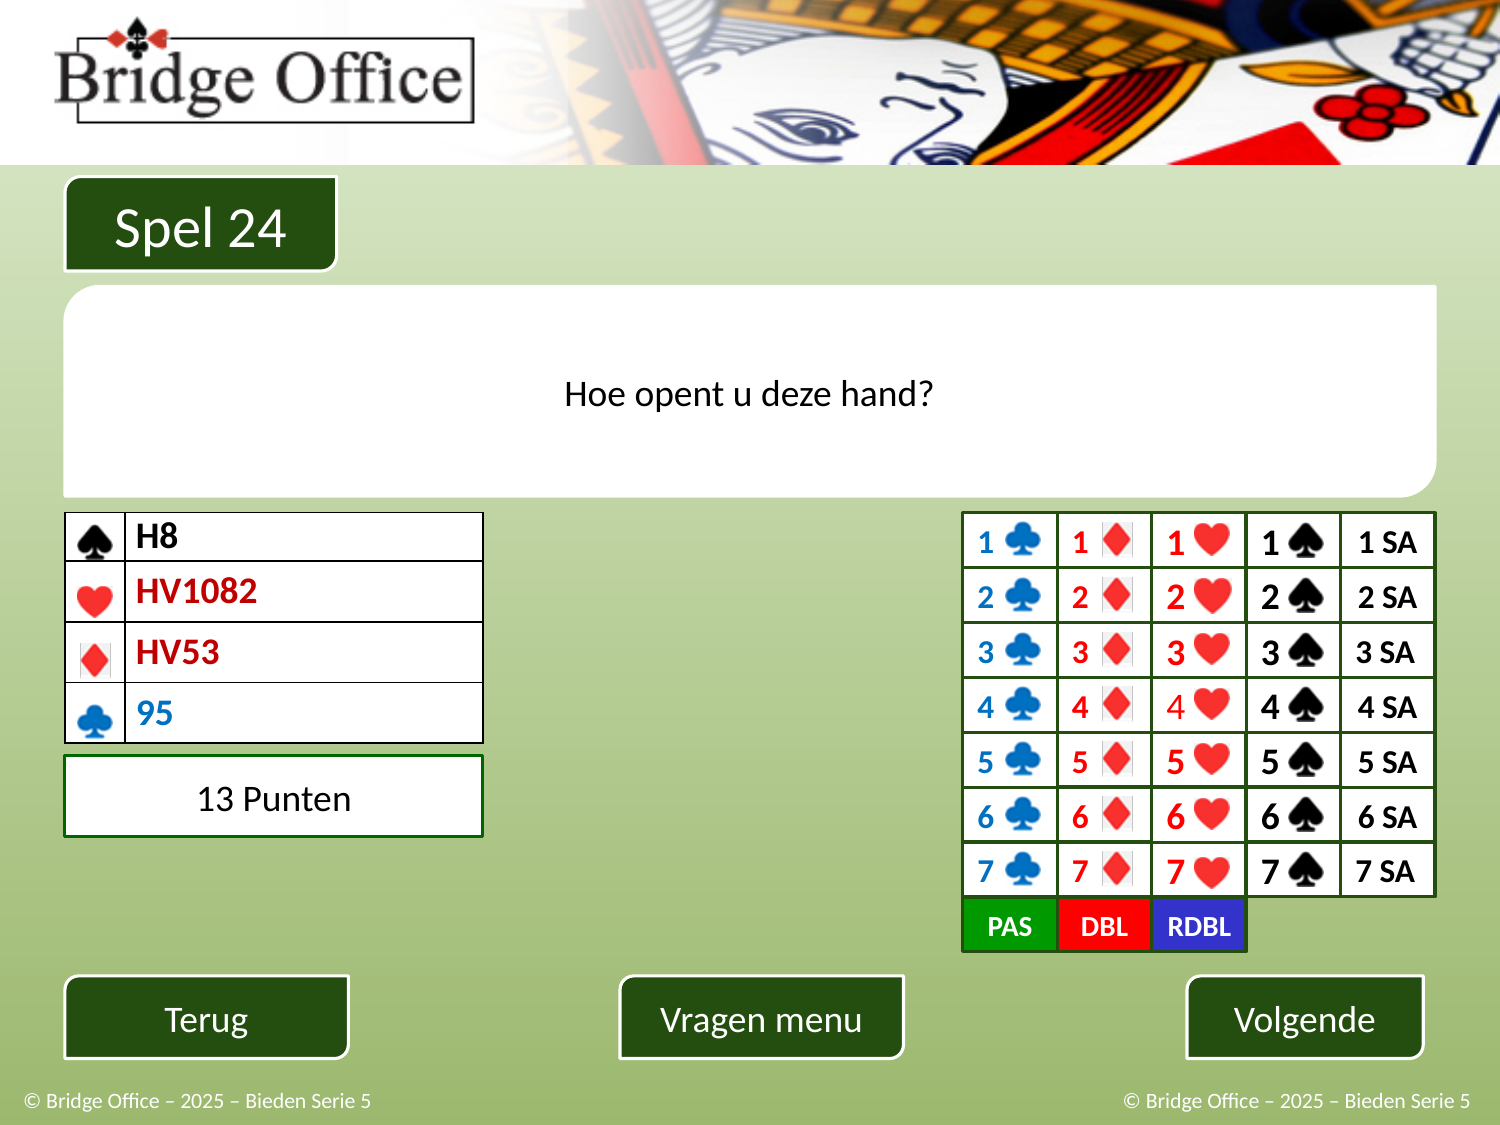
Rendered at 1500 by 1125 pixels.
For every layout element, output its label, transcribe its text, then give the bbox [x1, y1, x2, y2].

picture [1004, 686, 1041, 723]
text_box 3 [961, 621, 1056, 676]
table_header H8 [126, 513, 482, 560]
picture [1193, 798, 1230, 830]
text_box 4 [1150, 676, 1245, 734]
text_box 2 [1056, 569, 1153, 621]
picture [1288, 796, 1324, 833]
text_box 7 [1245, 841, 1339, 898]
table_cell [66, 562, 124, 621]
text_box DBL [1059, 898, 1153, 953]
text_box 5 [961, 734, 1059, 786]
text_box 2 [1245, 569, 1339, 621]
text_box 2 [961, 569, 1056, 621]
text_box PAS [961, 896, 1059, 953]
picture [1004, 631, 1041, 668]
picture [1099, 631, 1135, 668]
picture [1194, 633, 1230, 666]
picture [77, 703, 113, 740]
picture [1004, 741, 1041, 778]
text_box 7 SA [1339, 844, 1437, 898]
text_box 7 [1150, 841, 1245, 898]
picture [77, 524, 113, 561]
text_box Vragen menu [618, 974, 906, 1061]
text_box 4 [961, 676, 1059, 734]
text_box Volgende [1185, 974, 1425, 1061]
text_box 6 [1056, 786, 1150, 841]
text_box 7 [1056, 841, 1150, 898]
picture [1288, 521, 1325, 558]
table_header [66, 513, 124, 560]
text_box 5 [1248, 734, 1339, 786]
text_box 4 [1245, 676, 1339, 734]
picture [1004, 576, 1041, 613]
picture [1099, 686, 1135, 723]
picture [1099, 851, 1135, 887]
text_box 6 [1245, 786, 1339, 841]
picture [1288, 631, 1324, 668]
picture [77, 585, 113, 618]
picture [1288, 576, 1324, 613]
table_cell [66, 623, 124, 682]
text_box 6 [1150, 786, 1245, 841]
picture [77, 643, 113, 679]
table_cell HV53 [126, 623, 482, 682]
text_box 3 [1245, 621, 1339, 676]
text_box 3 [1056, 621, 1150, 676]
picture [1099, 796, 1135, 833]
picture [1288, 851, 1324, 887]
text_box 2 SA [1339, 569, 1437, 621]
text_box PAS [72, 744, 117, 751]
text_box 1 [1153, 511, 1245, 569]
text_box 13 Punten [63, 754, 484, 838]
picture [1193, 523, 1230, 556]
table_cell [66, 683, 124, 742]
picture [1099, 741, 1135, 778]
text_box Hoe opent u deze hand? [63, 284, 1437, 498]
picture [1004, 796, 1041, 833]
text_box 1 [961, 511, 1059, 569]
picture [1288, 686, 1324, 723]
text_box 5 [1059, 734, 1153, 786]
table_cell HV1082 [126, 562, 482, 621]
picture [1193, 857, 1230, 890]
text_box 1 [1245, 511, 1342, 569]
picture [1193, 688, 1230, 721]
picture [1004, 851, 1041, 887]
text_box 4 SA [1339, 676, 1437, 734]
text_box 5 SA [1339, 734, 1437, 786]
text_box 3 SA [1339, 621, 1437, 676]
text_box © Bridge Office – 2025 – Bieden Serie 5 [1107, 1079, 1500, 1121]
text_box 4 [1059, 676, 1150, 734]
text_box 1 [1059, 511, 1153, 569]
text_box 3 [1150, 621, 1245, 676]
text_box 5 [1153, 734, 1248, 786]
text_box 2 [1153, 569, 1245, 621]
text_box 6 SA [1339, 786, 1437, 844]
picture [1193, 578, 1232, 614]
text_box RDBL [1153, 898, 1248, 953]
picture [1288, 741, 1324, 778]
picture [1004, 521, 1041, 558]
text_box 1 SA [1342, 511, 1437, 569]
text_box Terug [63, 974, 350, 1061]
picture [1099, 522, 1135, 558]
picture [1099, 577, 1135, 613]
text_box 6 [961, 786, 1056, 841]
picture [0, 0, 1500, 166]
text_box © Bridge Office – 2025 – Bieden Serie 5 [8, 1079, 393, 1121]
picture [1193, 743, 1230, 776]
table_cell 95 [126, 683, 482, 742]
text_box Spel 24 [63, 178, 339, 273]
text_box 7 [961, 841, 1056, 896]
